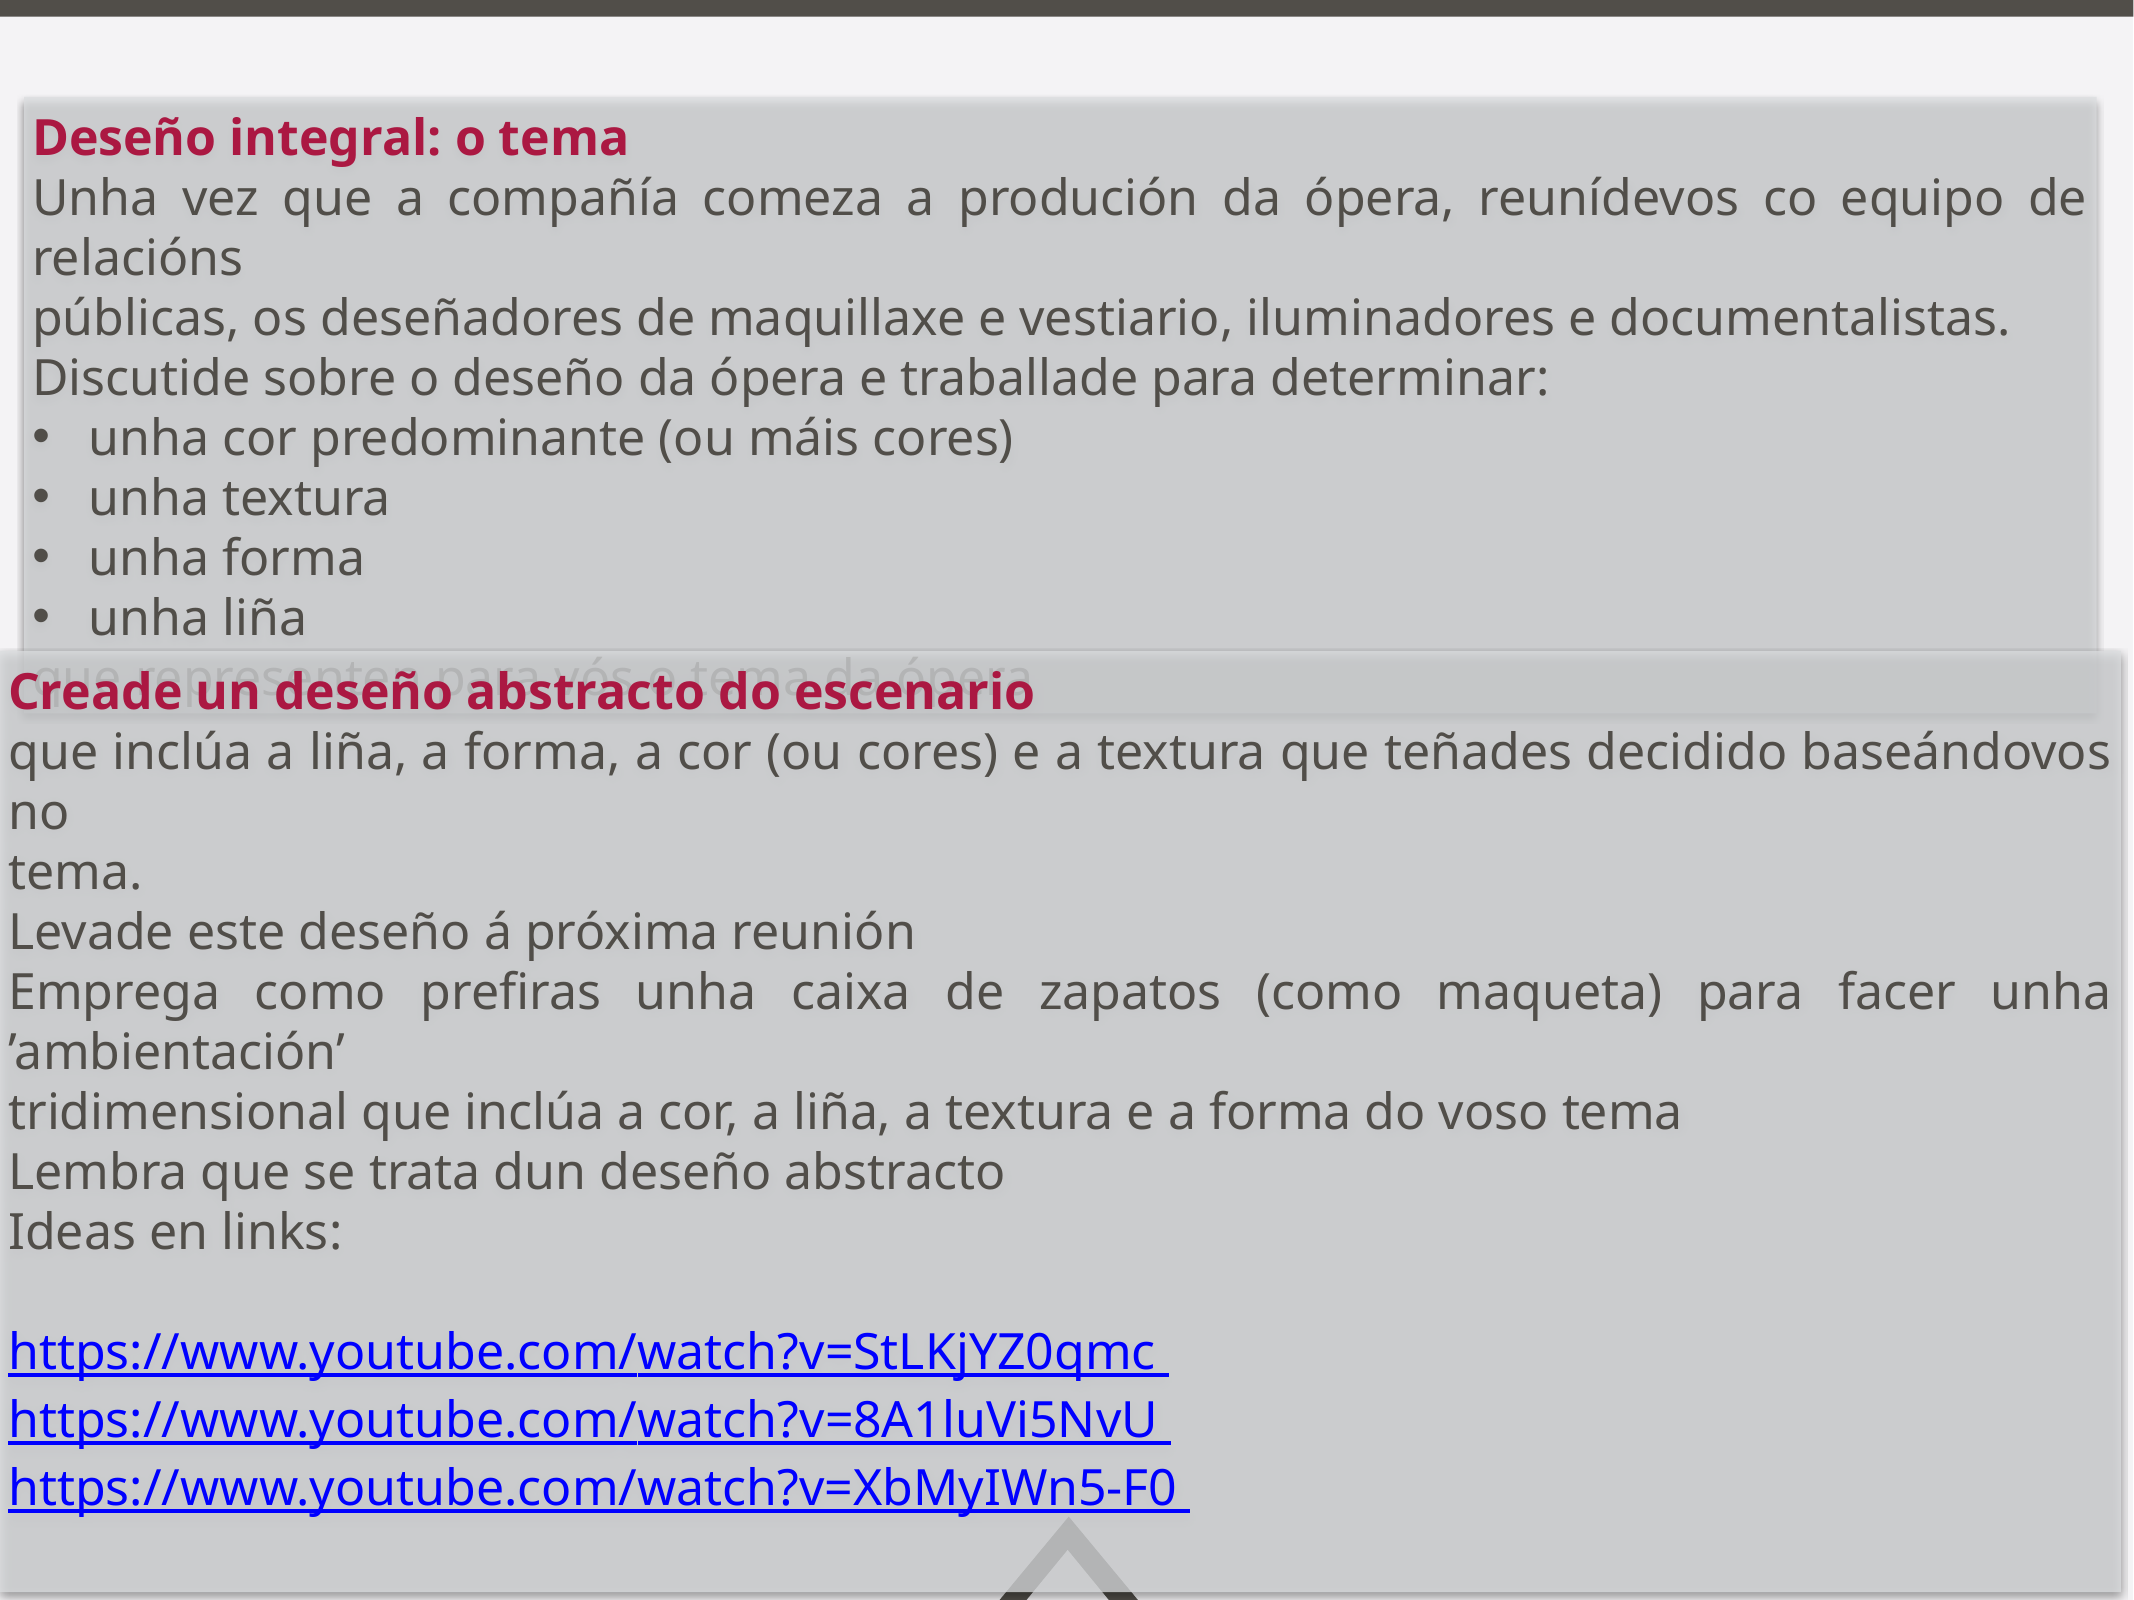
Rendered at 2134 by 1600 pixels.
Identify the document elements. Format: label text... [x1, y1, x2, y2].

text_box Deseño integral: o tema Unha vez que a compañía comeza a produción da ópera, reunídevos co equipo de relacións públicas, os deseñadores de maquillaxe e vestiario, iluminadores e documentalistas. Discutide sobre o deseño da ópera e traballade para determinar: unha cor predominante (ou máis cores) unha textura unha forma unha liña que representen para vós o tema da ópera [24, 96, 2097, 648]
text_box Creade un deseño abstracto do escenario que inclúa a liña, a forma, a cor (ou cores) e a textura que teñades decidido baseándovos no tema. Levade este deseño á próxima reunión Emprega como prefiras unha caixa de zapatos (como maqueta) para facer unha ’ambientación’ tridimensional que inclúa a cor, a liña, a textura e a forma do voso tema Lembra que se trata dun deseño abstracto Ideas en links: https://www.youtube.com/watch?v=StLKjYZ0qmc https://www.youtube.com/watch?v=8A1luVi5NvU https://www.youtube.com/watch?v=XbMyIWn5-F0 [0, 650, 2121, 1593]
